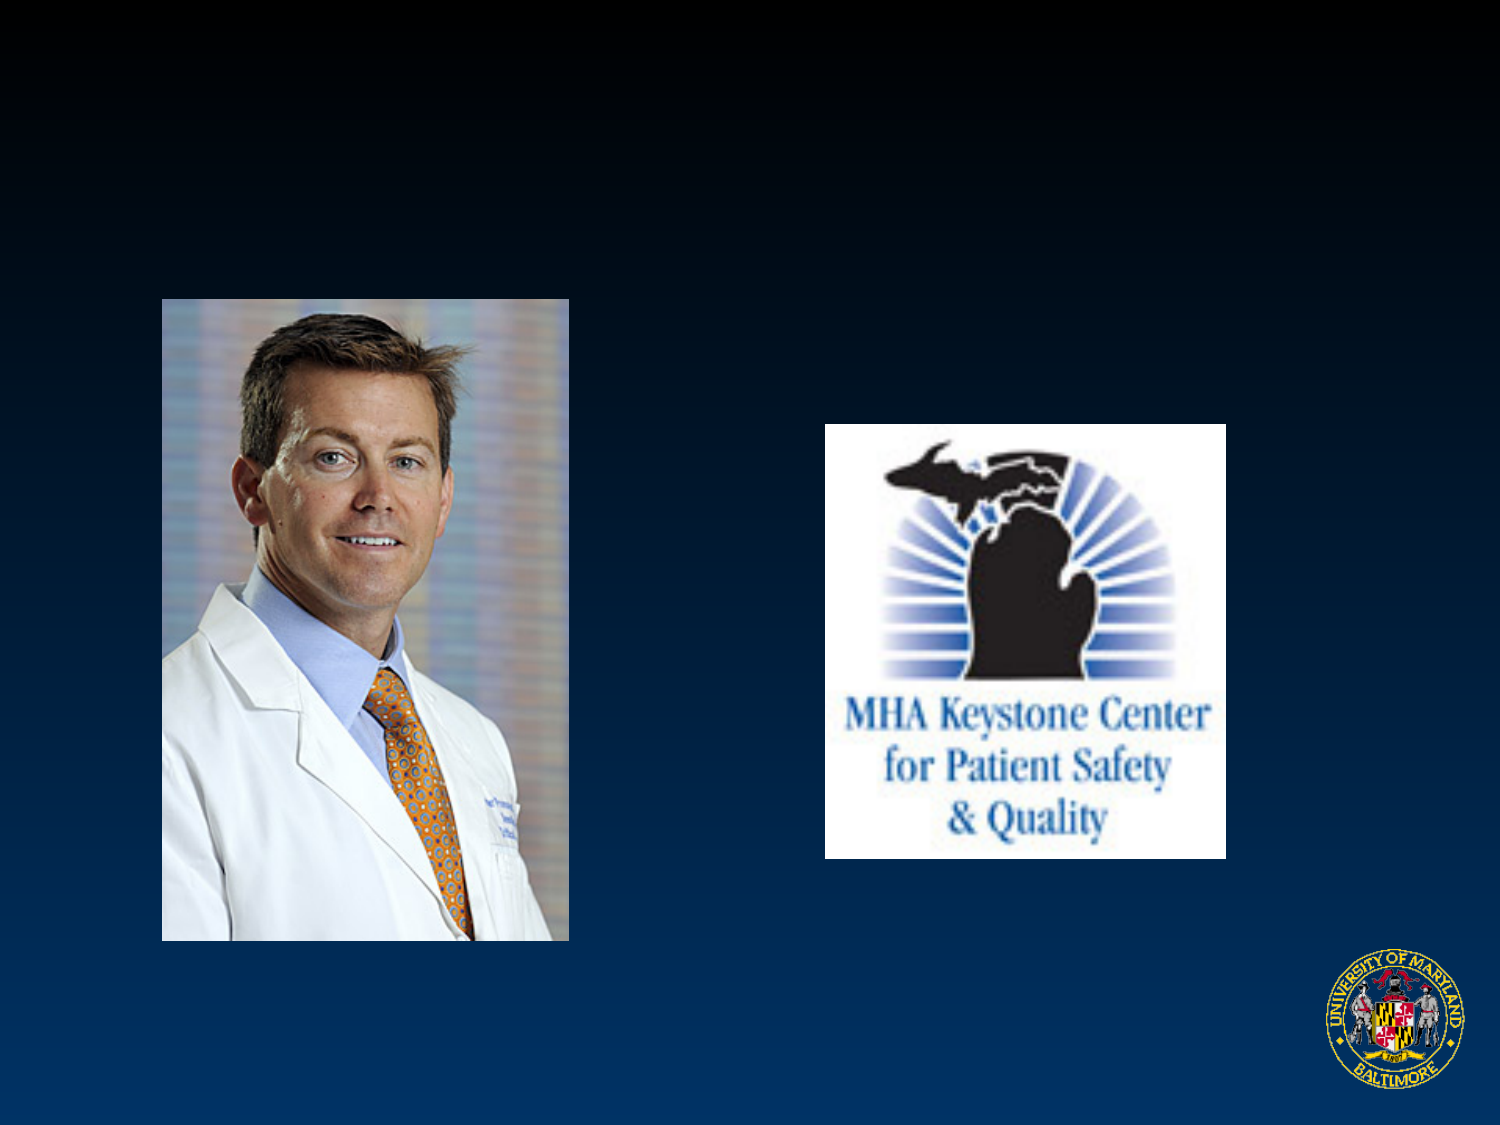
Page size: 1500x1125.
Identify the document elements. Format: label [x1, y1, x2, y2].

picture [824, 424, 1226, 859]
picture [1325, 949, 1468, 1108]
picture [162, 299, 569, 941]
